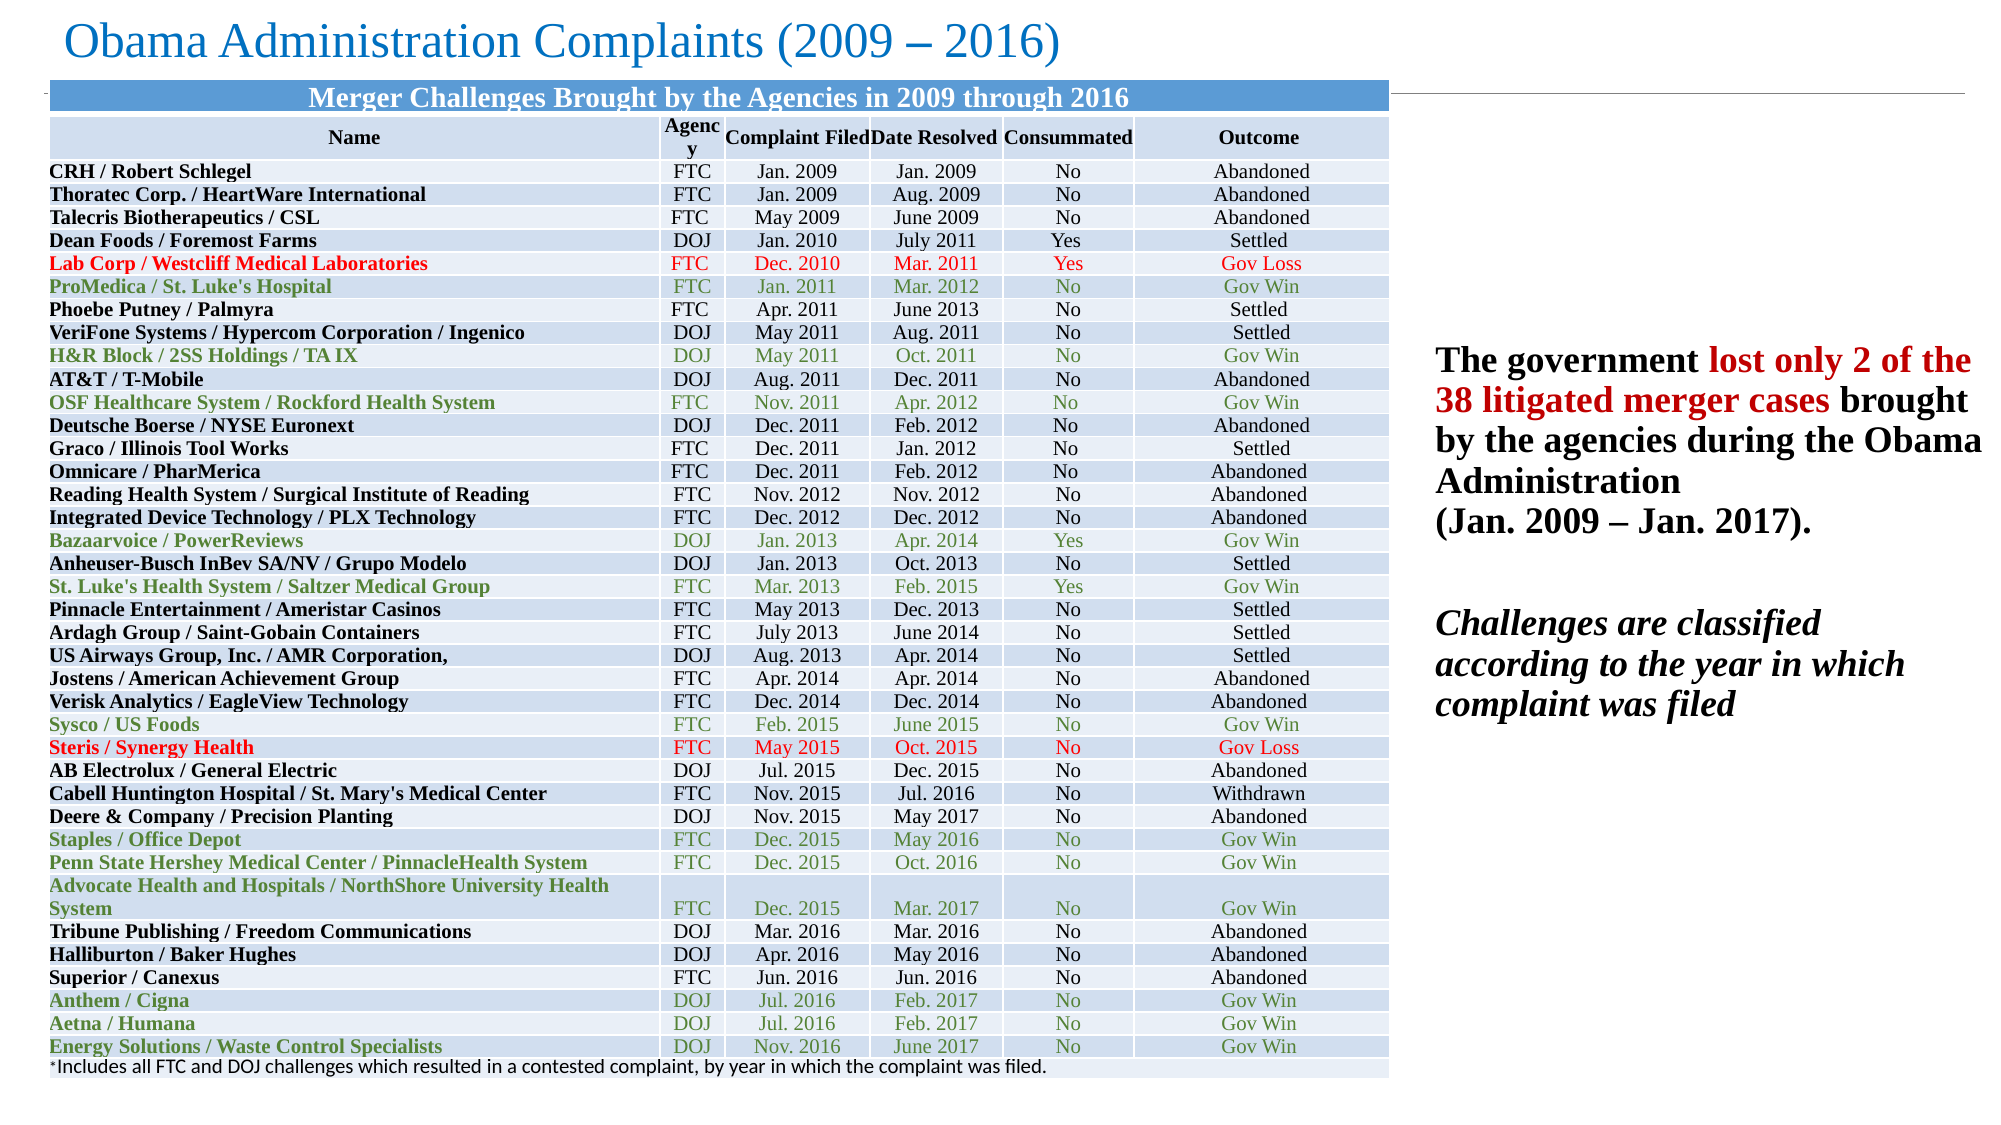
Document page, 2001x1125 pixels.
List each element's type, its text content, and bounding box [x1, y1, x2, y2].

table_cell DOJ [661, 230, 724, 251]
table_cell Settled [1135, 553, 1389, 574]
table_cell Jul. 2016 [726, 1013, 869, 1034]
table_cell *Includes all FTC and DOJ challenges which resulted in a contested complaint, by year in which the complaint was filed. [50, 1059, 1389, 1078]
table_cell FTC [661, 622, 724, 643]
table_cell Advocate Health and Hospitals / NorthShore University Health System [50, 875, 659, 919]
table_cell Mar. 2012 [871, 276, 1002, 298]
table_cell DOJ [661, 530, 724, 551]
table_cell OSF Healthcare System / Rockford Health System [50, 391, 659, 413]
table_cell FTC [661, 691, 724, 712]
table_cell Gov Win [1135, 276, 1389, 298]
table_cell H&R Block / 2SS Holdings / TA IX [50, 345, 659, 367]
table_cell DOJ [661, 645, 724, 666]
table_cell Abandoned [1135, 691, 1389, 712]
table_cell No [1004, 990, 1133, 1011]
table_cell Nov. 2016 [726, 1036, 869, 1057]
table_cell Abandoned [1135, 368, 1389, 390]
table_cell May 2017 [871, 806, 1002, 827]
table_cell Oct. 2016 [871, 852, 1002, 873]
table_cell No [1004, 437, 1133, 459]
table_cell No [1004, 944, 1133, 965]
table_cell Abandoned [1135, 967, 1389, 988]
table_cell FTC [661, 437, 724, 459]
table_cell Settled [1135, 645, 1389, 666]
table_cell Anheuser-Busch InBev SA/NV / Grupo Modelo [50, 553, 659, 574]
table_cell Settled [1135, 299, 1389, 321]
table_cell Dec. 2014 [871, 691, 1002, 712]
table_cell Jan. 2009 [726, 161, 869, 182]
table_cell No [1004, 461, 1133, 482]
table_cell DOJ [661, 760, 724, 781]
table_cell Complaint Filed [726, 117, 869, 159]
table_cell Steris / Synergy Health [50, 737, 659, 758]
table_cell DOJ [661, 345, 724, 367]
table_cell Apr. 2014 [871, 668, 1002, 689]
table_cell No [1004, 391, 1133, 413]
table_cell Penn State Hershey Medical Center / PinnacleHealth System [50, 852, 659, 873]
table_cell Apr. 2014 [871, 530, 1002, 551]
table_cell Nov. 2012 [871, 484, 1002, 505]
table_cell Omnicare / PharMerica [50, 461, 659, 482]
table_cell FTC [661, 461, 724, 482]
table_cell May 2015 [726, 737, 869, 758]
table_cell Gov Loss [1135, 737, 1389, 758]
table_cell Gov Win [1135, 530, 1389, 551]
table_cell Dec. 2011 [726, 461, 869, 482]
table_cell Jan. 2013 [726, 553, 869, 574]
table_cell DOJ [661, 990, 724, 1011]
table_cell Name [50, 117, 659, 159]
table_cell DOJ [661, 322, 724, 344]
table_cell Apr. 2014 [726, 668, 869, 689]
table_cell May 2009 [726, 207, 869, 228]
table_cell Gov Loss [1135, 253, 1389, 274]
table_cell July 2011 [871, 230, 1002, 251]
table_cell Gov Win [1135, 714, 1389, 735]
table_cell June 2013 [871, 299, 1002, 321]
table_cell Dec. 2011 [726, 414, 869, 436]
table_cell Mar. 2017 [871, 875, 1002, 919]
table_cell Gov Win [1135, 990, 1389, 1011]
table_cell Agency [661, 117, 724, 159]
table_cell No [1004, 1013, 1133, 1034]
table_cell Dec. 2011 [871, 368, 1002, 390]
table_cell No [1004, 184, 1133, 205]
table_cell Oct. 2013 [871, 553, 1002, 574]
table_cell Jan. 2013 [726, 530, 869, 551]
table_cell Deutsche Boerse / NYSE Euronext [50, 414, 659, 436]
table_cell No [1004, 368, 1133, 390]
table_cell FTC [661, 967, 724, 988]
table_cell Lab Corp / Westcliff Medical Laboratories [50, 253, 659, 274]
table_cell FTC [661, 276, 724, 298]
title Obama Administration Complaints (2009 – 2016) [48, 10, 1722, 74]
table_cell Aetna / Humana [50, 1013, 659, 1034]
table_cell Jun. 2016 [726, 967, 869, 988]
table_cell No [1004, 345, 1133, 367]
table_cell Feb. 2012 [871, 414, 1002, 436]
table_cell Graco / Illinois Tool Works [50, 437, 659, 459]
table_cell Abandoned [1135, 184, 1389, 205]
table_cell DOJ [661, 368, 724, 390]
table_cell Apr. 2012 [871, 391, 1002, 413]
table_cell Feb. 2017 [871, 990, 1002, 1011]
table_cell Nov. 2012 [726, 484, 869, 505]
table_cell Apr. 2011 [726, 299, 869, 321]
table_cell No [1004, 852, 1133, 873]
table_cell No [1004, 322, 1133, 344]
table_cell Jul. 2016 [871, 783, 1002, 804]
table_cell Settled [1135, 599, 1389, 620]
table_cell No [1004, 414, 1133, 436]
table_cell Nov. 2015 [726, 783, 869, 804]
table_cell Abandoned [1135, 507, 1389, 528]
table_cell DOJ [661, 806, 724, 827]
table_cell FTC [661, 507, 724, 528]
table_cell July 2013 [726, 622, 869, 643]
table_cell No [1004, 553, 1133, 574]
table_cell CRH / Robert Schlegel [50, 161, 659, 182]
table_cell Energy Solutions / Waste Control Specialists [50, 1036, 659, 1057]
table_cell Abandoned [1135, 161, 1389, 182]
table_cell No [1004, 967, 1133, 988]
table_cell FTC [661, 599, 724, 620]
table_cell DOJ [661, 553, 724, 574]
table_cell Dec. 2013 [871, 599, 1002, 620]
table_cell ProMedica / St. Luke's Hospital [50, 276, 659, 298]
table_cell Sysco / US Foods [50, 714, 659, 735]
table_cell Dean Foods / Foremost Farms [50, 230, 659, 251]
table_cell Abandoned [1135, 921, 1389, 942]
table_cell Thoratec Corp. / HeartWare International [50, 184, 659, 205]
table_cell No [1004, 760, 1133, 781]
table_cell FTC [661, 783, 724, 804]
table_cell FTC [661, 576, 724, 597]
table_cell Yes [1004, 253, 1133, 274]
table_cell FTC [661, 253, 724, 274]
table_cell Jul. 2015 [726, 760, 869, 781]
table_cell Dec. 2012 [726, 507, 869, 528]
table_cell Dec. 2015 [726, 875, 869, 919]
table_cell Gov Win [1135, 829, 1389, 850]
table_cell No [1004, 507, 1133, 528]
table_cell No [1004, 276, 1133, 298]
table_cell FTC [661, 829, 724, 850]
table_cell Abandoned [1135, 760, 1389, 781]
table_cell DOJ [661, 944, 724, 965]
table_cell Nov. 2011 [726, 391, 869, 413]
table_cell May 2011 [726, 322, 869, 344]
table_cell Integrated Device Technology / PLX Technology [50, 507, 659, 528]
table_cell Withdrawn [1135, 783, 1389, 804]
table_cell Gov Win [1135, 1036, 1389, 1057]
table_cell Abandoned [1135, 207, 1389, 228]
table_cell No [1004, 829, 1133, 850]
table_cell June 2015 [871, 714, 1002, 735]
table_cell Reading Health System / Surgical Institute of Reading [50, 484, 659, 505]
table_cell Gov Win [1135, 875, 1389, 919]
table_cell No [1004, 691, 1133, 712]
table_cell AB Electrolux / General Electric [50, 760, 659, 781]
table_cell No [1004, 299, 1133, 321]
table_cell Talecris Biotherapeutics / CSL [50, 207, 659, 228]
table_cell Phoebe Putney / Palmyra [50, 299, 659, 321]
table_cell Jan. 2011 [726, 276, 869, 298]
table_cell No [1004, 207, 1133, 228]
table_cell Feb. 2015 [871, 576, 1002, 597]
table_cell May 2016 [871, 944, 1002, 965]
table_cell Jan. 2012 [871, 437, 1002, 459]
table_cell Dec. 2014 [726, 691, 869, 712]
table_cell Gov Win [1135, 391, 1389, 413]
table_cell Mar. 2011 [871, 253, 1002, 274]
table_cell Dec. 2011 [726, 437, 869, 459]
table_cell No [1004, 714, 1133, 735]
table_cell Abandoned [1135, 461, 1389, 482]
table_cell Yes [1004, 530, 1133, 551]
table_cell FTC [661, 852, 724, 873]
table_cell FTC [661, 207, 724, 228]
table_cell FTC [661, 184, 724, 205]
table_cell Ardagh Group / Saint-Gobain Containers [50, 622, 659, 643]
table_cell FTC [661, 714, 724, 735]
table_cell Apr. 2016 [726, 944, 869, 965]
table_cell Settled [1135, 230, 1389, 251]
table_cell No [1004, 737, 1133, 758]
table_cell Jan. 2010 [726, 230, 869, 251]
table_cell Bazaarvoice / PowerReviews [50, 530, 659, 551]
table_cell Settled [1135, 322, 1389, 344]
table_cell No [1004, 645, 1133, 666]
table_cell FTC [661, 737, 724, 758]
table_cell Abandoned [1135, 668, 1389, 689]
table_cell Oct. 2011 [871, 345, 1002, 367]
table_cell Anthem / Cigna [50, 990, 659, 1011]
table_cell Mar. 2016 [726, 921, 869, 942]
table_cell Feb. 2015 [726, 714, 869, 735]
table_cell No [1004, 875, 1133, 919]
table_cell Feb. 2012 [871, 461, 1002, 482]
table_cell Aug. 2011 [871, 322, 1002, 344]
table_cell Outcome [1135, 117, 1389, 159]
table_cell Aug. 2009 [871, 184, 1002, 205]
table_cell Gov Win [1135, 576, 1389, 597]
table_cell Dec. 2015 [726, 852, 869, 873]
table_cell Jul. 2016 [726, 990, 869, 1011]
list The government lost only 2 of the 38 litigated merger cases brought by the agencies during the Obama Administration (Jan. 2009 – Jan. 2017). Challenges are classified according to the year in which complaint was filed [1413, 332, 2000, 743]
table_cell Apr. 2014 [871, 645, 1002, 666]
table_cell St. Luke's Health System / Saltzer Medical Group [50, 576, 659, 597]
table_cell FTC [661, 299, 724, 321]
table_cell Cabell Huntington Hospital / St. Mary's Medical Center [50, 783, 659, 804]
table_cell AT&T / T-Mobile [50, 368, 659, 390]
table_cell Aug. 2013 [726, 645, 869, 666]
table_cell Oct. 2015 [871, 737, 1002, 758]
table_cell No [1004, 806, 1133, 827]
table_cell June 2017 [871, 1036, 1002, 1057]
table_cell DOJ [661, 1036, 724, 1057]
table_cell No [1004, 484, 1133, 505]
table_cell FTC [661, 668, 724, 689]
table_cell Superior / Canexus [50, 967, 659, 988]
table_cell No [1004, 783, 1133, 804]
table_header Merger Challenges Brought by the Agencies in 2009 through 2016 [50, 80, 1389, 111]
table_cell Jun. 2016 [871, 967, 1002, 988]
table_cell Settled [1135, 437, 1389, 459]
table_cell Jan. 2009 [726, 184, 869, 205]
table_cell May 2016 [871, 829, 1002, 850]
table_cell May 2013 [726, 599, 869, 620]
table_cell No [1004, 921, 1133, 942]
table_cell Aug. 2011 [726, 368, 869, 390]
table_cell Abandoned [1135, 944, 1389, 965]
table_cell FTC [661, 484, 724, 505]
table_cell Yes [1004, 576, 1133, 597]
table_cell Gov Win [1135, 852, 1389, 873]
table_cell FTC [661, 875, 724, 919]
table_cell Dec. 2015 [726, 829, 869, 850]
table_cell US Airways Group, Inc. / AMR Corporation, [50, 645, 659, 666]
table_cell DOJ [661, 921, 724, 942]
table_cell Gov Win [1135, 345, 1389, 367]
table_cell Dec. 2012 [871, 507, 1002, 528]
table_cell Staples / Office Depot [50, 829, 659, 850]
table_cell Dec. 2015 [871, 760, 1002, 781]
table_cell VeriFone Systems / Hypercom Corporation / Ingenico [50, 322, 659, 344]
table_cell Abandoned [1135, 414, 1389, 436]
table_cell Abandoned [1135, 806, 1389, 827]
table_cell DOJ [661, 414, 724, 436]
table_cell FTC [661, 391, 724, 413]
table_cell Tribune Publishing / Freedom Communications [50, 921, 659, 942]
table_cell Abandoned [1135, 484, 1389, 505]
table_cell No [1004, 599, 1133, 620]
table_cell No [1004, 668, 1133, 689]
table_cell No [1004, 161, 1133, 182]
table_cell Consummated [1004, 117, 1133, 159]
table_cell Feb. 2017 [871, 1013, 1002, 1034]
table_cell No [1004, 622, 1133, 643]
table_cell May 2011 [726, 345, 869, 367]
table_cell June 2014 [871, 622, 1002, 643]
table_cell Dec. 2010 [726, 253, 869, 274]
table_cell DOJ [661, 1013, 724, 1034]
table_cell No [1004, 1036, 1133, 1057]
table_cell Date Resolved [871, 117, 1002, 159]
table_cell Nov. 2015 [726, 806, 869, 827]
table_cell Halliburton / Baker Hughes [50, 944, 659, 965]
table_cell Gov Win [1135, 1013, 1389, 1034]
table_cell FTC [661, 161, 724, 182]
table_cell Settled [1135, 622, 1389, 643]
table_cell June 2009 [871, 207, 1002, 228]
table_cell Pinnacle Entertainment / Ameristar Casinos [50, 599, 659, 620]
table_cell Mar. 2013 [726, 576, 869, 597]
table_cell Jostens / American Achievement Group [50, 668, 659, 689]
table_cell Jan. 2009 [871, 161, 1002, 182]
table_cell Yes [1004, 230, 1133, 251]
table_cell Deere & Company / Precision Planting [50, 806, 659, 827]
table_cell Verisk Analytics / EagleView Technology [50, 691, 659, 712]
table_cell Mar. 2016 [871, 921, 1002, 942]
